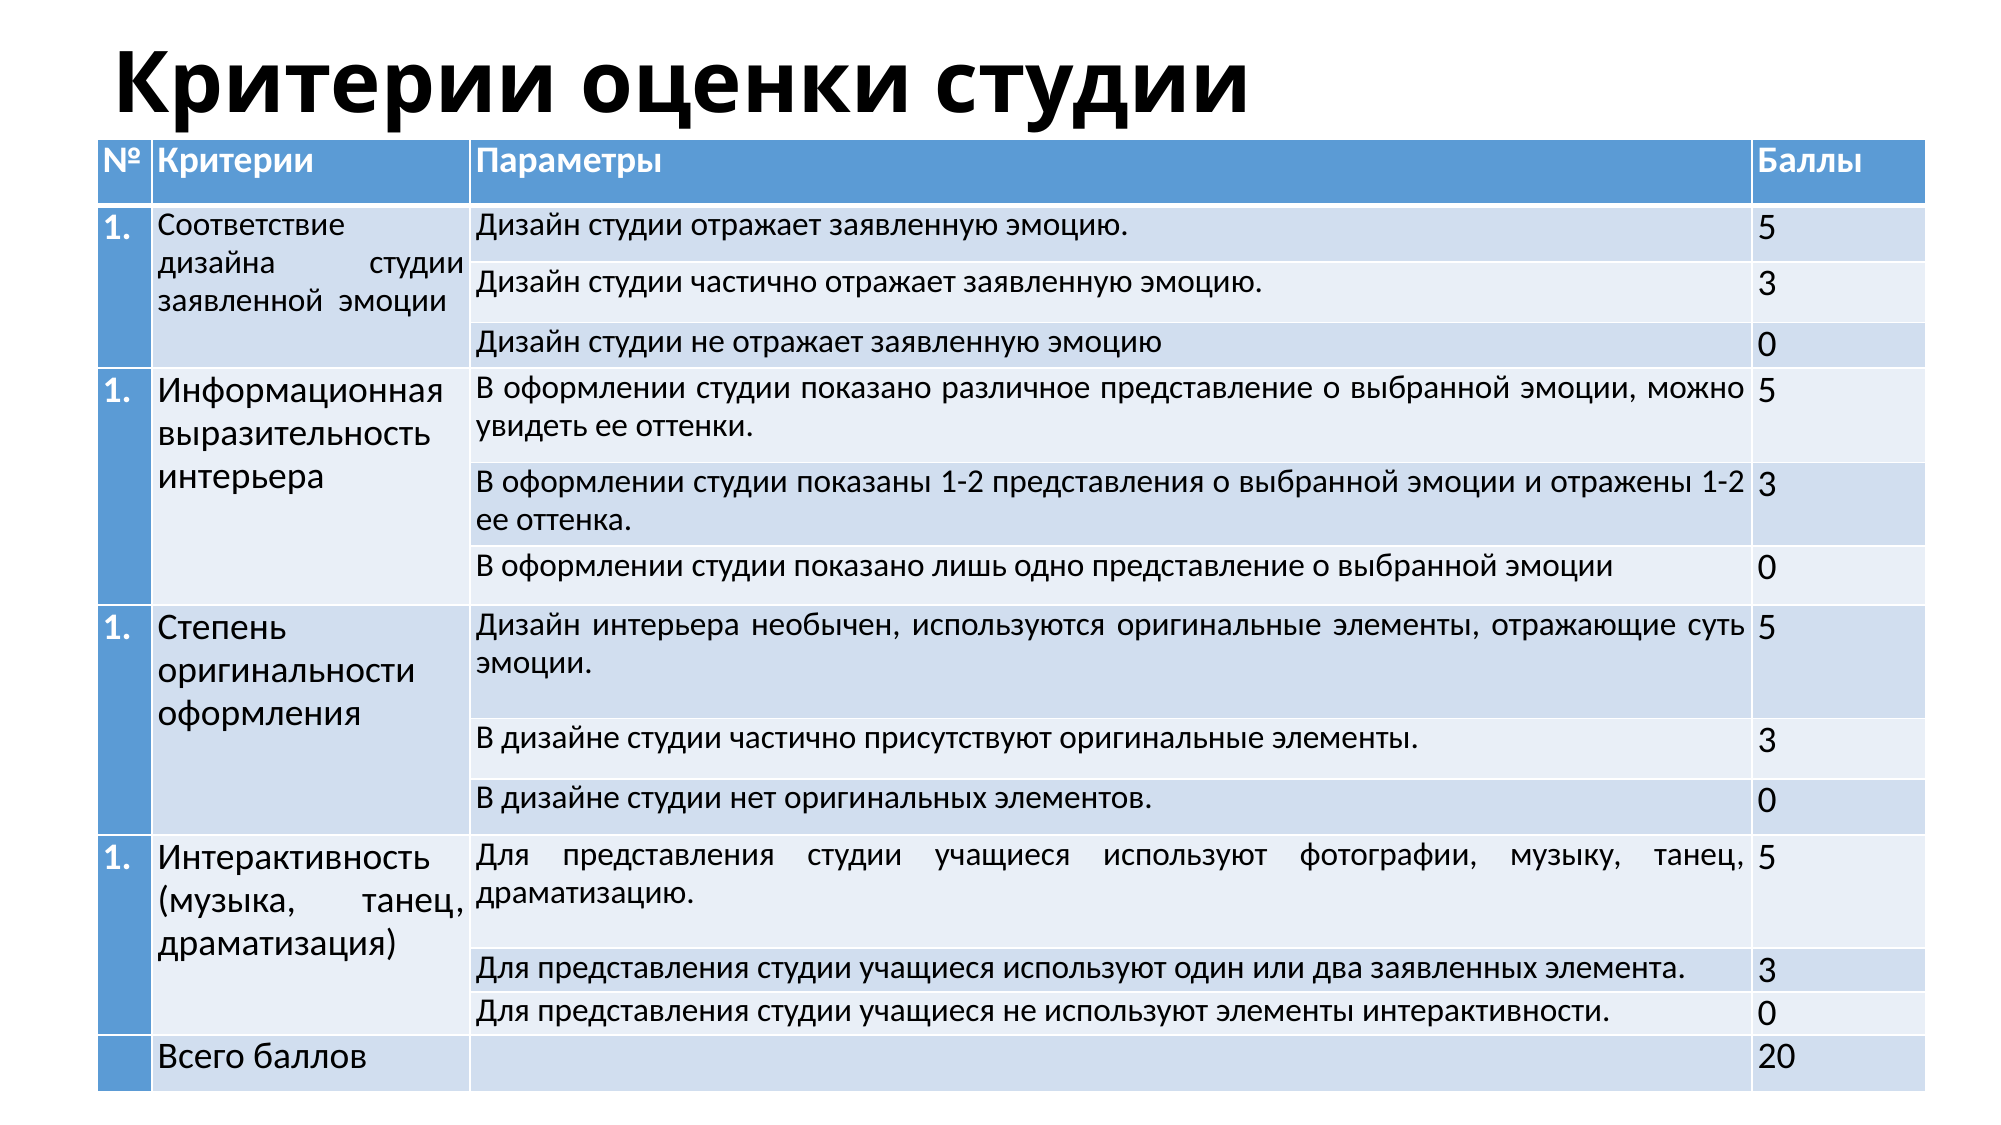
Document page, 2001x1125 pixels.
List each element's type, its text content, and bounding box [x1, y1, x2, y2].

table_cell Дизайн студии частично отражает заявленную эмоцию. [471, 263, 1751, 322]
table_cell 3 [1753, 949, 1925, 991]
table_cell 20 [1753, 1036, 1925, 1091]
table_cell [98, 369, 151, 604]
table_cell Информационная выразительность интерьера [153, 369, 469, 604]
table_header № [98, 140, 151, 203]
table_cell 5 [1753, 208, 1925, 261]
table_cell Интерактивность (музыка, танец, драматизация) [153, 836, 469, 1034]
table_cell 0 [1753, 993, 1925, 1034]
table_cell 3 [1753, 719, 1925, 778]
table_cell Степень оригинальности оформления [153, 606, 469, 834]
table_cell 5 [1753, 369, 1925, 462]
table_cell Для представления студии учащиеся используют один или два заявленных элемента. [471, 949, 1751, 991]
table_cell [98, 1036, 151, 1091]
table_cell [98, 606, 151, 834]
table_cell 0 [1753, 780, 1925, 834]
table_cell Дизайн интерьера необычен, используются оригинальные элементы, отражающие суть эмоции. [471, 606, 1751, 718]
table_cell 5 [1753, 606, 1925, 718]
table_cell 5 [1753, 836, 1925, 947]
table_cell 0 [1753, 323, 1925, 367]
table_cell 3 [1753, 263, 1925, 322]
title Критерии оценки студии [97, 31, 1823, 138]
table_cell В оформлении студии показано лишь одно представление о выбранной эмоции [471, 547, 1751, 604]
table_header Критерии [153, 140, 469, 203]
table_cell Для представления студии учащиеся используют фотографии, музыку, танец, драматизацию. [471, 836, 1751, 947]
table_header Баллы [1753, 140, 1925, 203]
table_cell 3 [1753, 463, 1925, 545]
table_cell В дизайне студии частично присутствуют оригинальные элементы. [471, 719, 1751, 778]
table_cell [471, 1036, 1751, 1091]
table_cell Дизайн студии отражает заявленную эмоцию. [471, 208, 1751, 261]
table_cell В дизайне студии нет оригинальных элементов. [471, 780, 1751, 834]
table_cell В оформлении студии показаны 1-2 представления о выбранной эмоции и отражены 1-2 ее оттенка. [471, 463, 1751, 545]
table_header Параметры [471, 140, 1751, 203]
table_cell Для представления студии учащиеся не используют элементы интерактивности. [471, 993, 1751, 1034]
table_cell 0 [1753, 547, 1925, 604]
table_cell [98, 836, 151, 1034]
table_cell Всего баллов [153, 1036, 469, 1091]
table_cell [98, 208, 151, 367]
table_cell В оформлении студии показано различное представление о выбранной эмоции, можно увидеть ее оттенки. [471, 369, 1751, 462]
table_cell Соответствие дизайна студии заявленной эмоции [153, 208, 469, 367]
table_cell Дизайн студии не отражает заявленную эмоцию [471, 323, 1751, 367]
